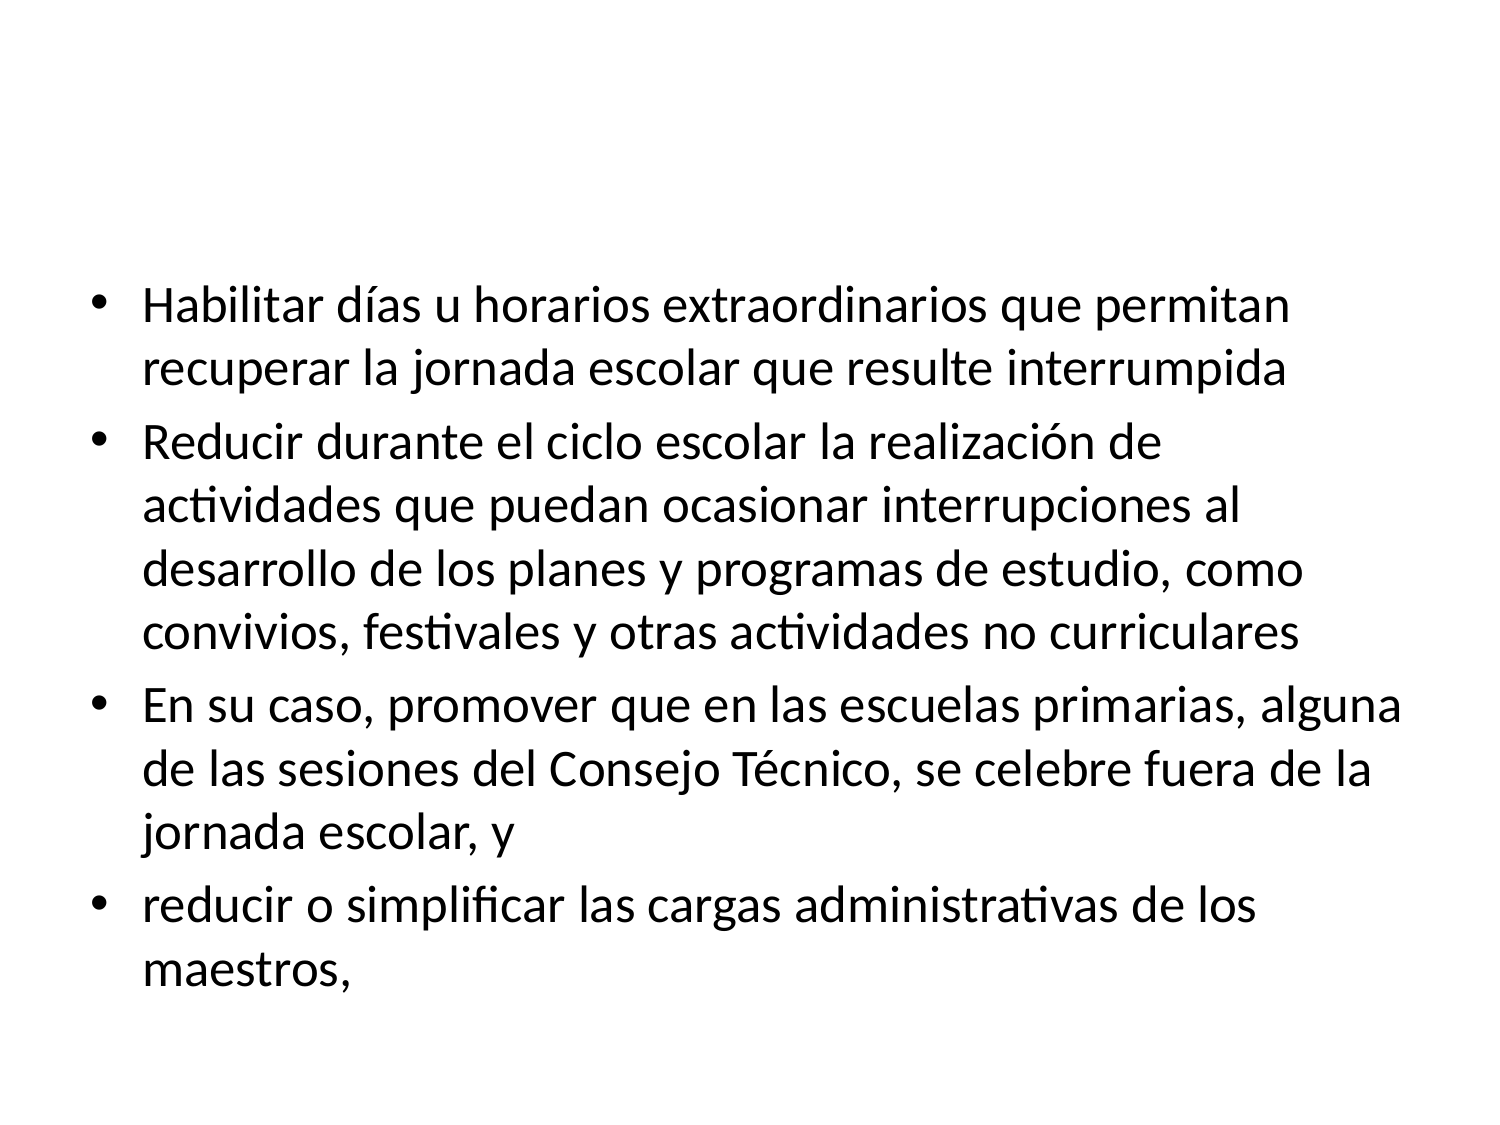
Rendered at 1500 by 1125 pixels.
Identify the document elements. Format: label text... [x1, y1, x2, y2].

list Habilitar días u horarios extraordinarios que permitan recuperar la jornada escolar que resulte interrumpida Reducir durante el ciclo escolar la realización de actividades que puedan ocasionar interrupciones al desarrollo de los planes y programas de estudio, como convivios, festivales y otras actividades no curriculares En su caso, promover que en las escuelas primarias, alguna de las sesiones del Consejo Técnico, se celebre fuera de la jornada escolar, y reducir o simplificar las cargas administrativas de los maestros, [75, 262, 1425, 1005]
